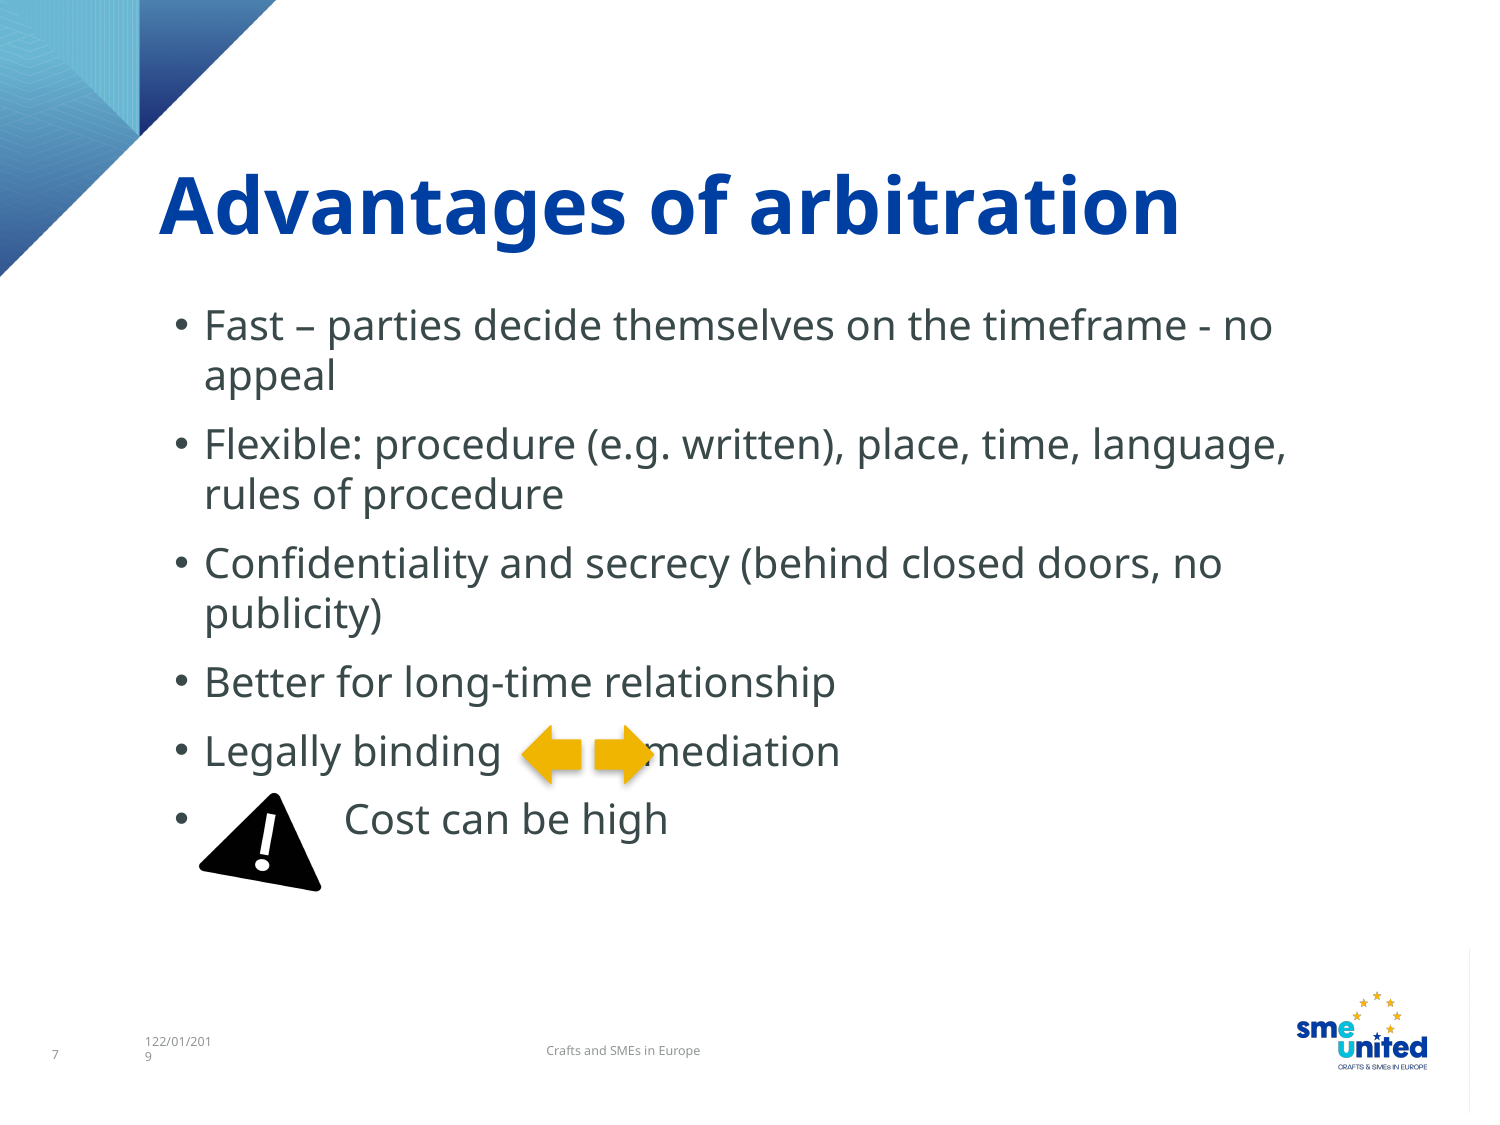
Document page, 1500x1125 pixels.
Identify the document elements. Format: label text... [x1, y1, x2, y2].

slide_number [144, 986, 220, 1125]
picture [0, 0, 301, 296]
picture [190, 770, 345, 905]
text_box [521, 725, 654, 784]
text_box Advantages of arbitration [144, 147, 1356, 258]
list Fast – parties decide themselves on the timeframe - no appeal Flexible: procedure (e.g. written), place, time, language, rules of procedure Confidentiality and secrecy (behind closed doors, no publicity) Better for long-time relationship Legally binding mediation Cost can be high [144, 298, 1356, 978]
picture [1254, 948, 1470, 1113]
footer Crafts and SMEs in Europe [385, 976, 861, 1125]
slide_number 7 [0, 985, 59, 1125]
